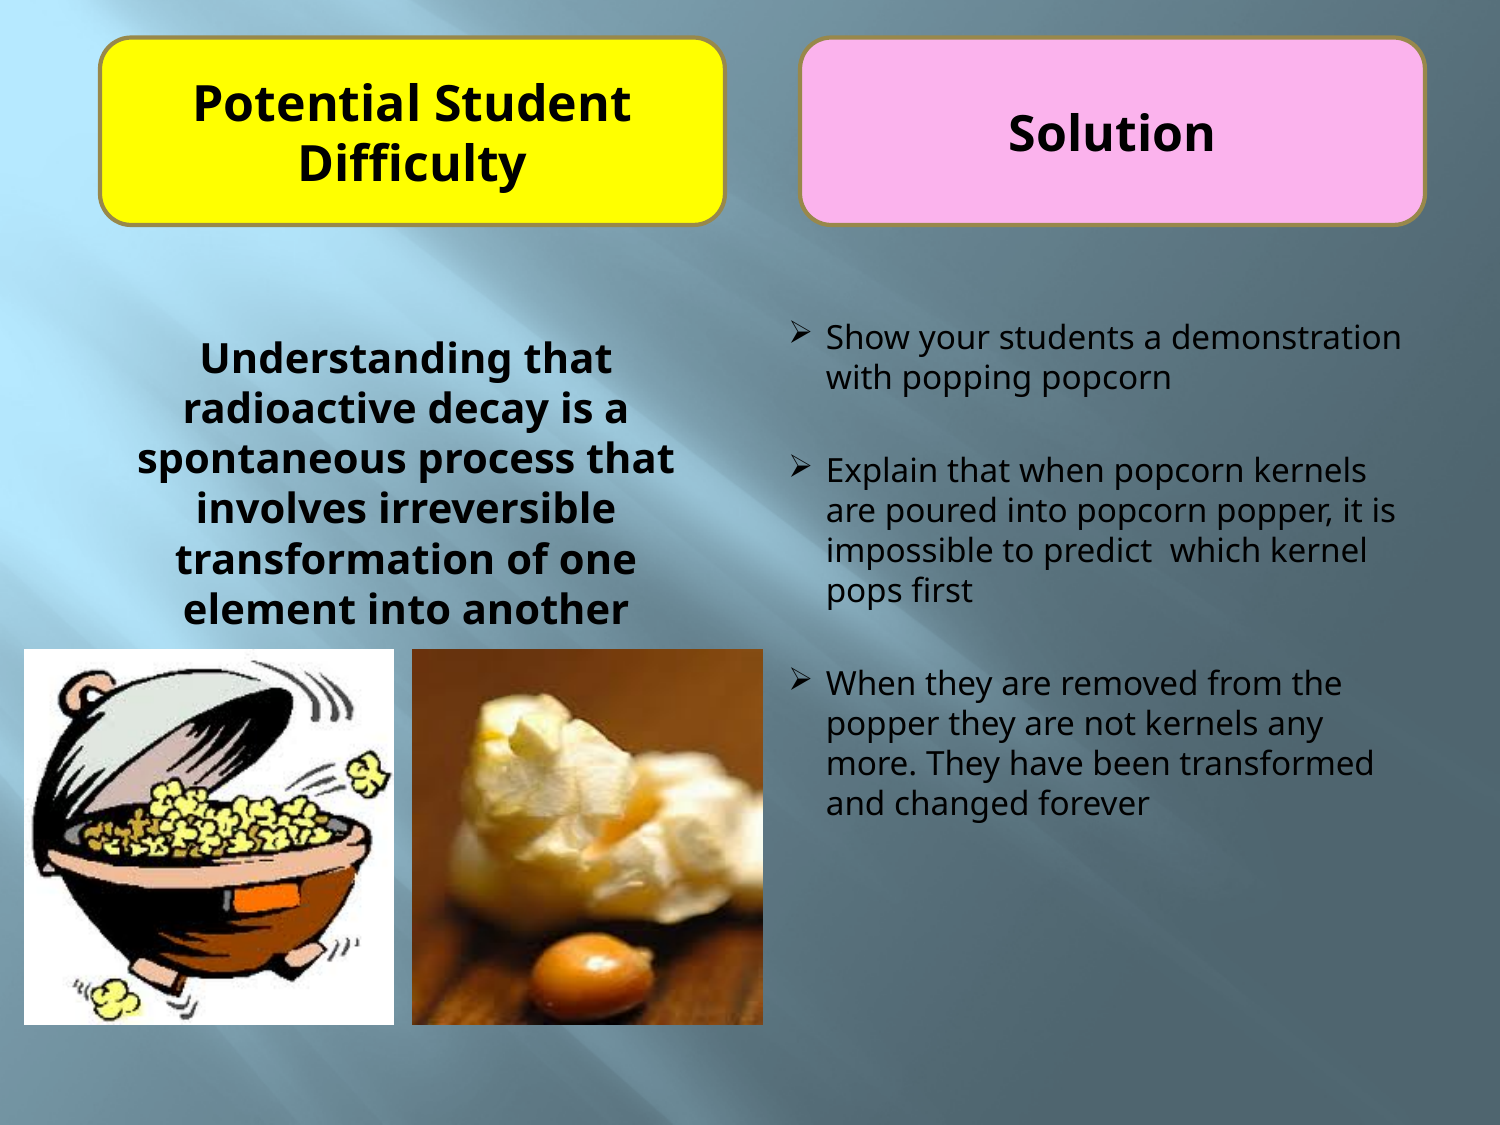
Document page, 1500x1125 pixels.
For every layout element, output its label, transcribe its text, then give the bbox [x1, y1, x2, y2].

text_box Solution [797, 35, 1428, 228]
list [62, 287, 624, 661]
picture [24, 649, 394, 1026]
list Show your students a demonstration with popping popcorn Explain that when popcorn kernels are poured into popcorn popper, it is impossible to predict which kernel pops first When they are removed from the popper they are not kernels any more. They have been transformed and changed forever [624, 262, 1425, 1075]
picture [412, 649, 763, 1026]
text_box Understanding that radioactive decay is a spontaneous process that involves irreversible transformation of one element into another [74, 324, 738, 640]
text_box Potential Student Difficulty [97, 35, 728, 228]
